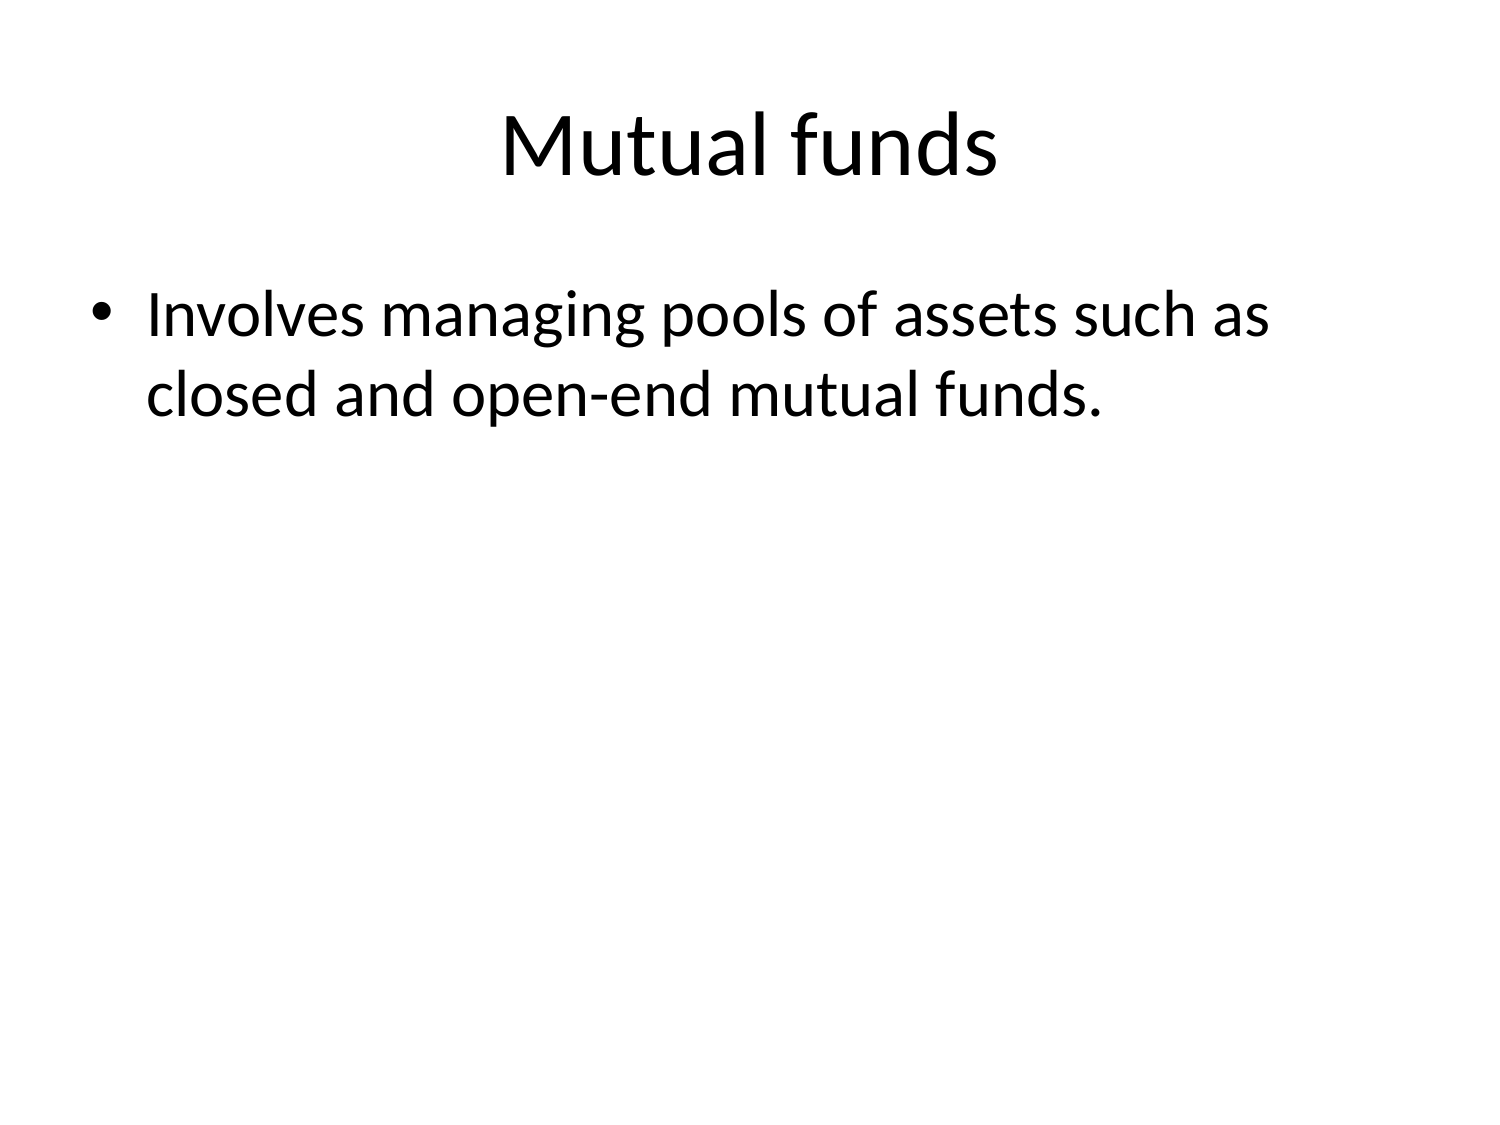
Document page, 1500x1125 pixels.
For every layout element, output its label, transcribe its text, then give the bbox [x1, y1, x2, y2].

list Involves managing pools of assets such as closed and open-end mutual funds. [75, 262, 1425, 1005]
title Mutual funds [75, 45, 1425, 233]
